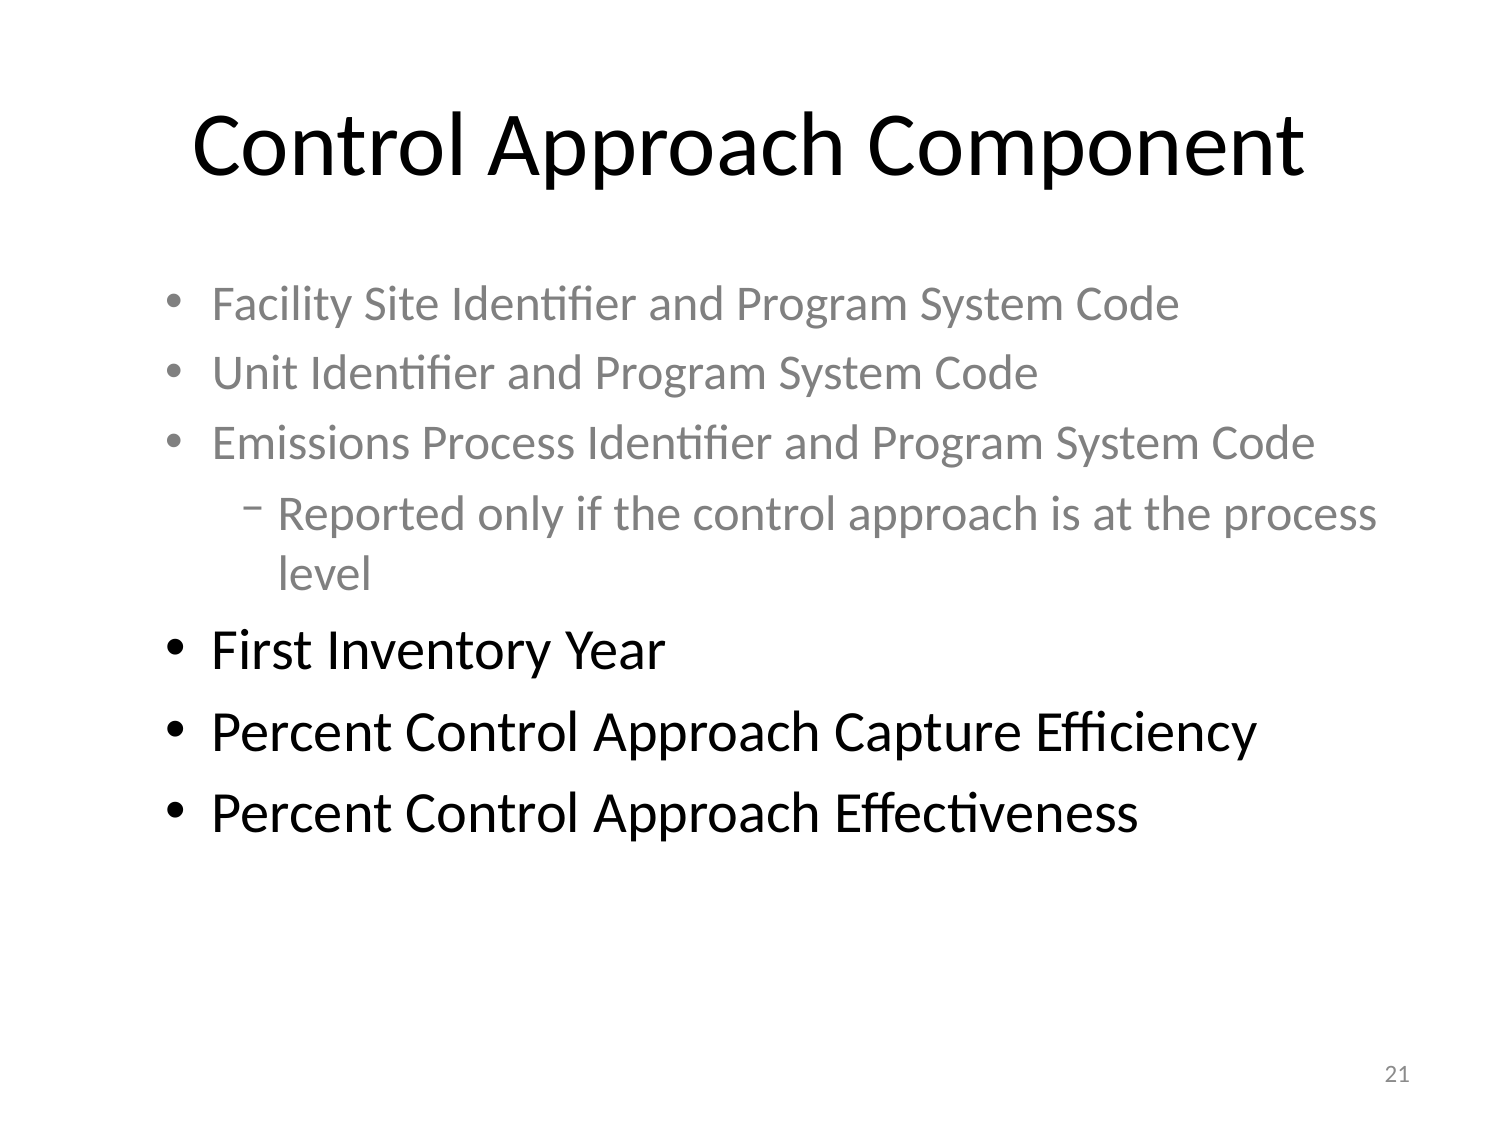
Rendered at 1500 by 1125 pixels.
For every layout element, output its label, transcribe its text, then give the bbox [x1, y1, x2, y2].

list Facility Site Identifier and Program System Code Unit Identifier and Program System Code Emissions Process Identifier and Program System Code Reported only if the control approach is at the process level First Inventory Year Percent Control Approach Capture Efficiency Percent Control Approach Effectiveness [75, 262, 1425, 1005]
slide_number 21 [1074, 1042, 1425, 1103]
title Control Approach Component [75, 45, 1425, 233]
